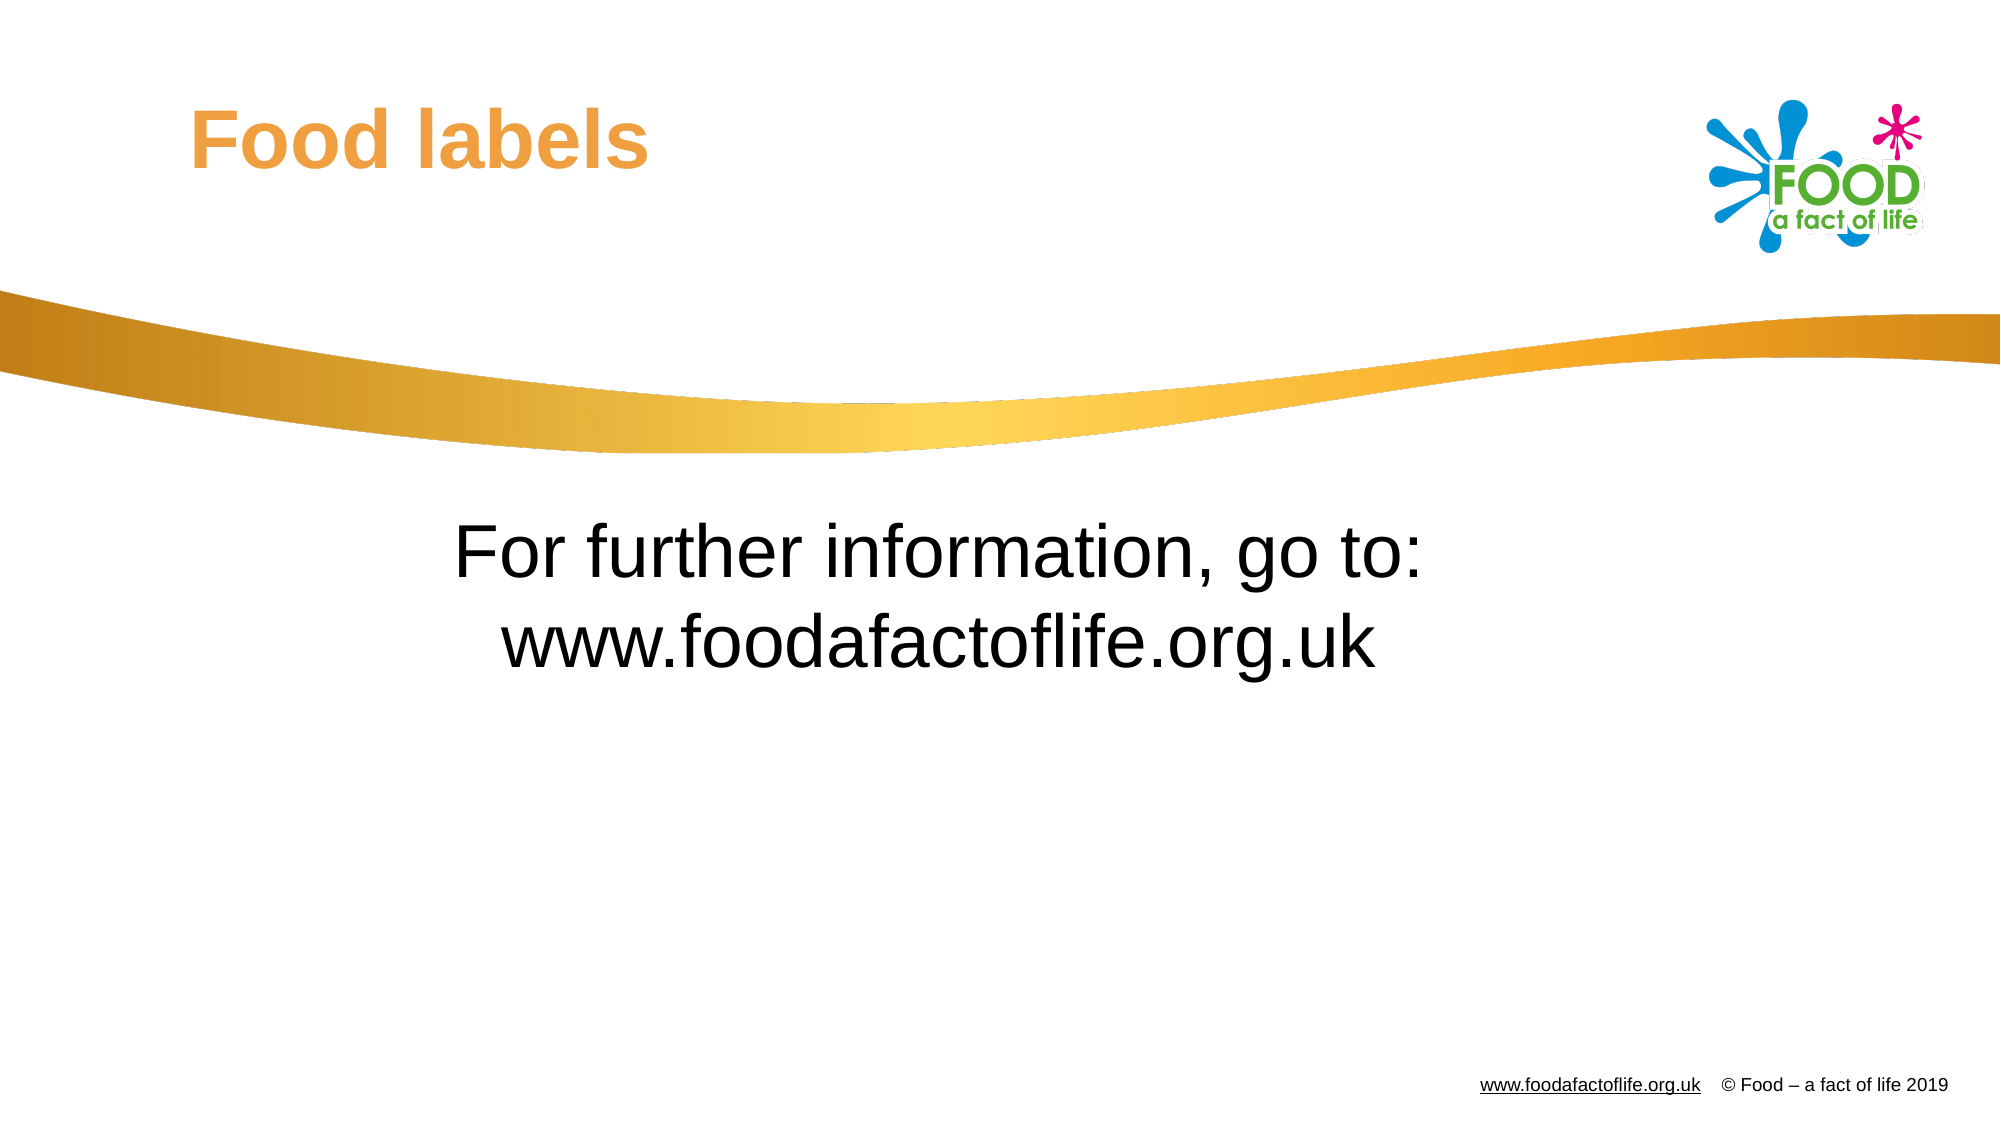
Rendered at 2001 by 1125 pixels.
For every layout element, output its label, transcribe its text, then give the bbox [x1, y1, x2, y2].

subtitle For further information, go to: www.foodafactoflife.org.uk [189, 502, 1690, 1010]
title Food labels [189, 96, 1690, 201]
picture [0, 0, 2000, 1125]
